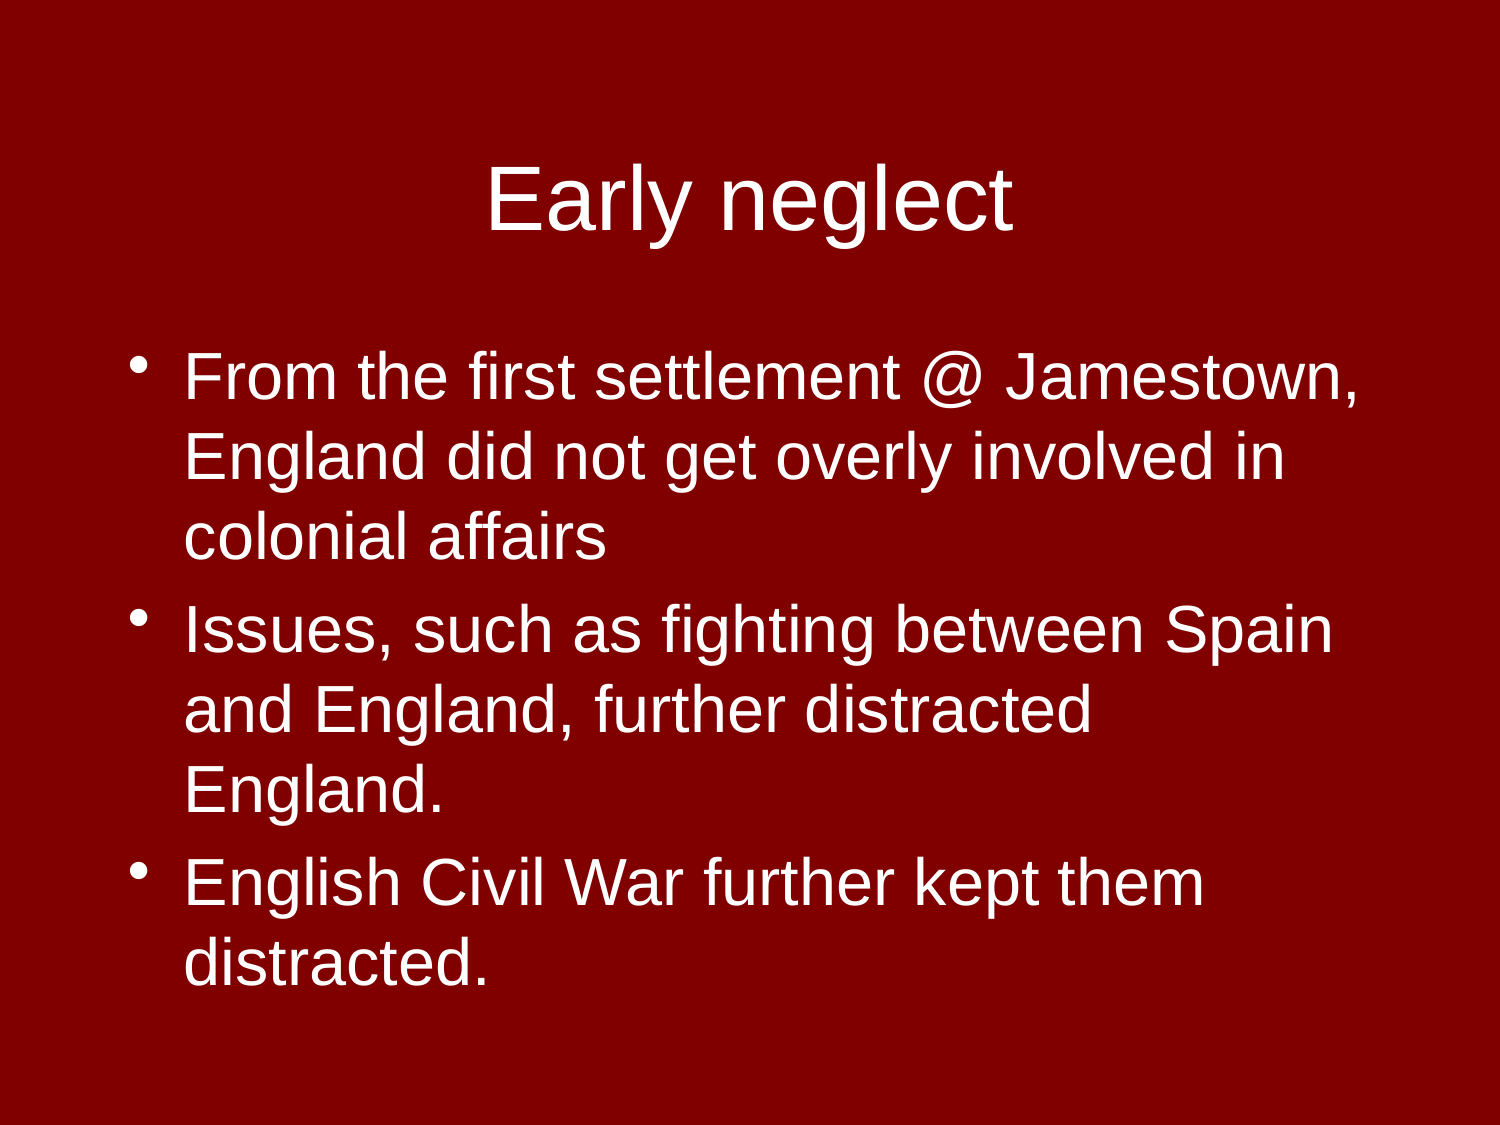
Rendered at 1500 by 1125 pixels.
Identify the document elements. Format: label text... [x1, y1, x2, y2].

list From the first settlement @ Jamestown, England did not get overly involved in colonial affairs Issues, such as fighting between Spain and England, further distracted England. English Civil War further kept them distracted. [112, 324, 1388, 1001]
title Early neglect [112, 99, 1388, 288]
